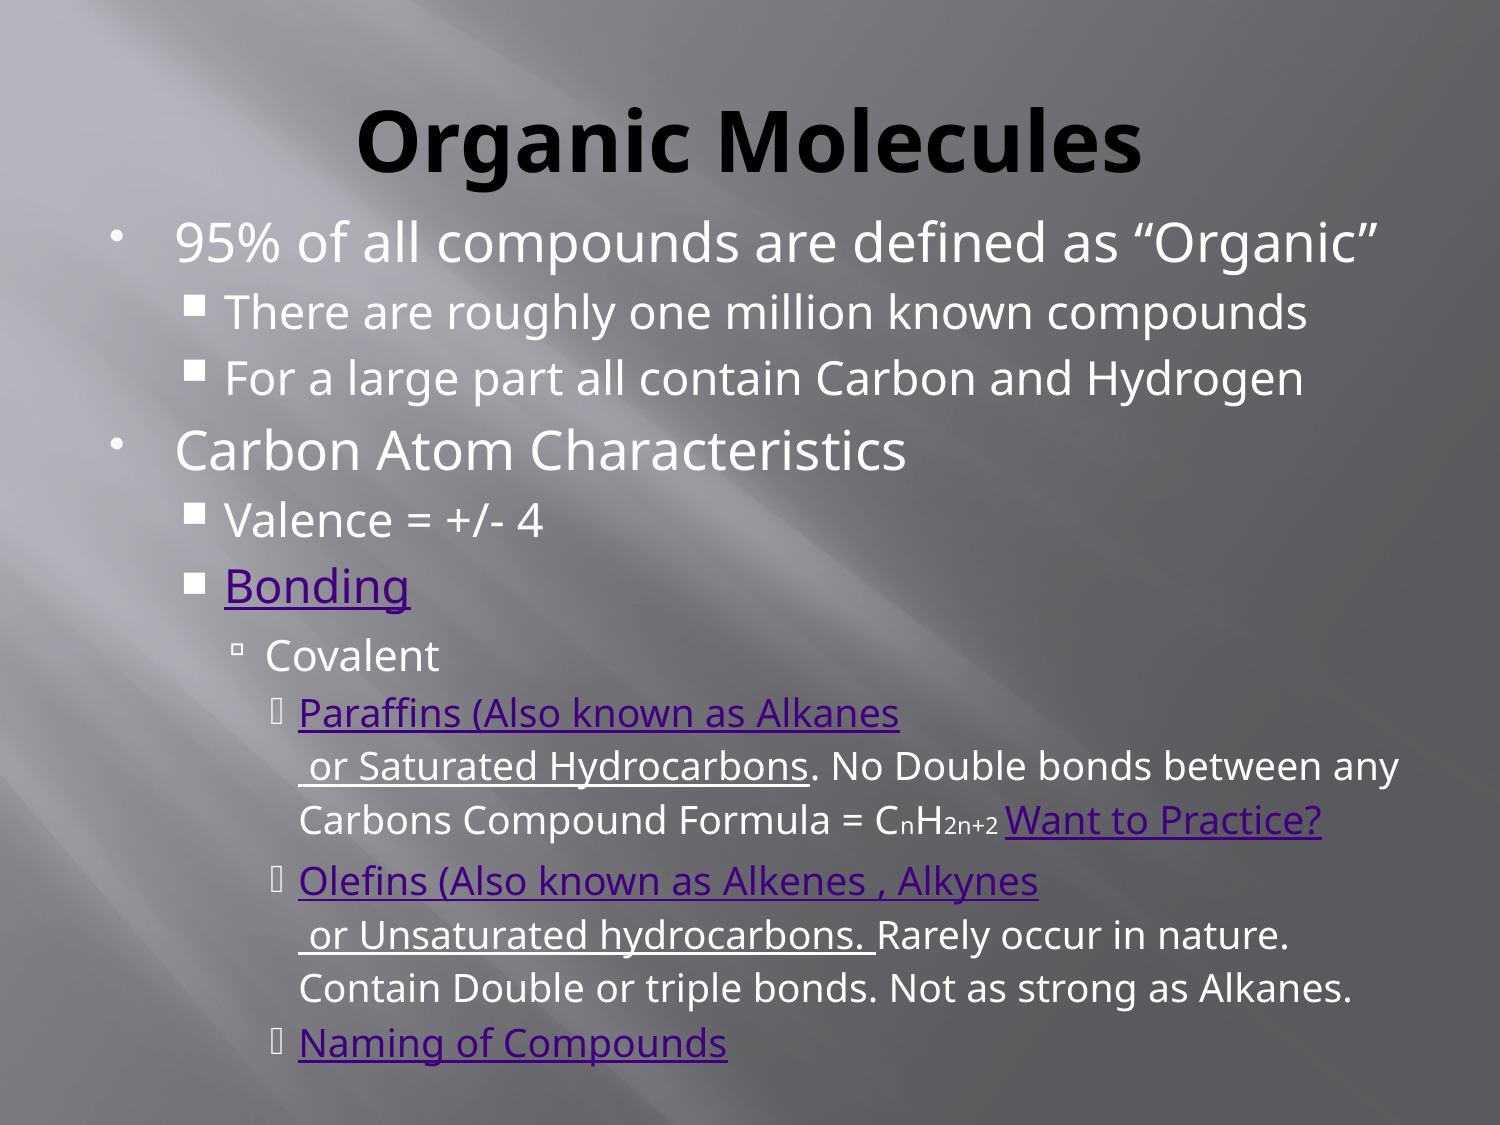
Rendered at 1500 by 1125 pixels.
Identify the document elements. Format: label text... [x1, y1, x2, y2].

list 95% of all compounds are defined as “Organic” There are roughly one million known compounds For a large part all contain Carbon and Hydrogen Carbon Atom Characteristics Valence = +/- 4 Bonding Covalent Paraffins (Also known as Alkanes or Saturated Hydrocarbons. No Double bonds between any Carbons Compound Formula = CnH2n+2 Want to Practice? Olefins (Also known as Alkenes , Alkynes or Unsaturated hydrocarbons. Rarely occur in nature. Contain Double or triple bonds. Not as strong as Alkanes. Naming of Compounds [75, 200, 1425, 1125]
title Organic Molecules [75, 45, 1425, 200]
